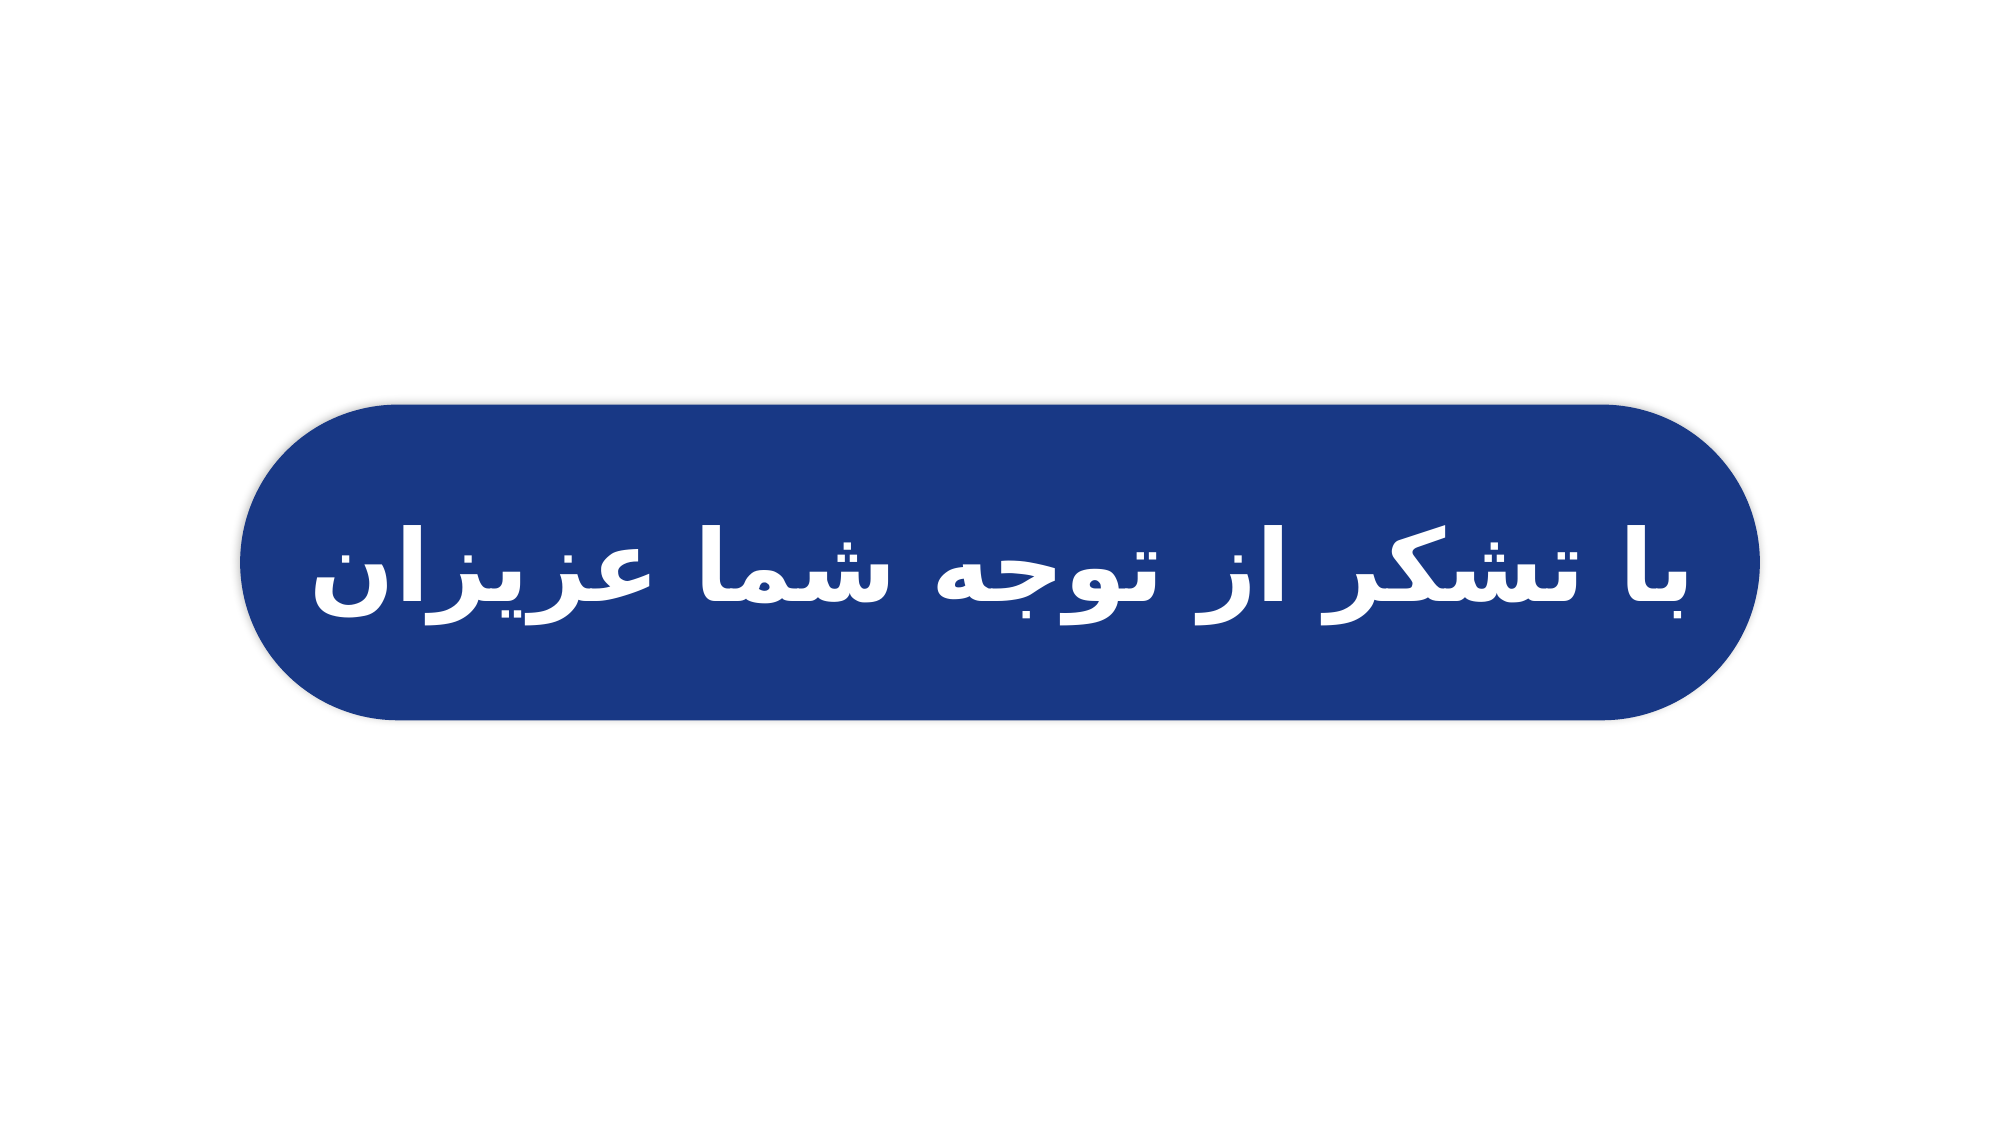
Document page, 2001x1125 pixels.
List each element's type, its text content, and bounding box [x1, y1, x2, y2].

text_box با تشکر از توجه شما عزیزان [243, 494, 1763, 629]
